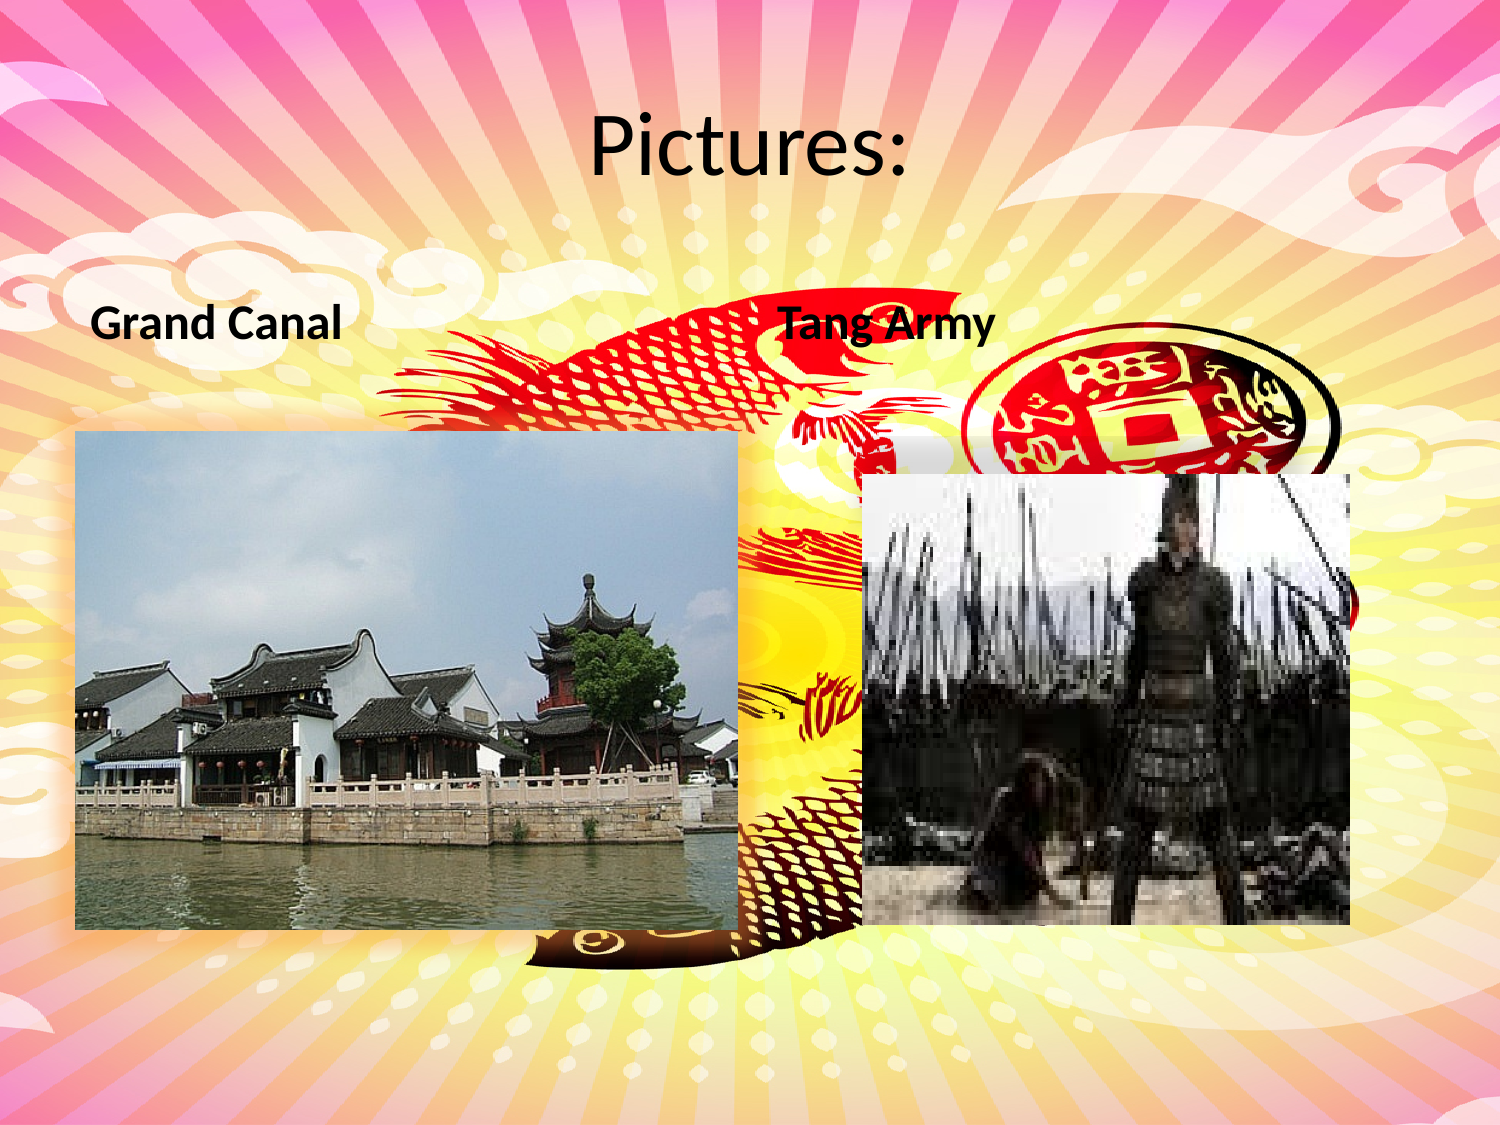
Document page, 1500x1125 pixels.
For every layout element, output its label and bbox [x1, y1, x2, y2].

picture [0, 0, 1500, 1125]
list [74, 431, 738, 930]
list [862, 474, 1351, 926]
